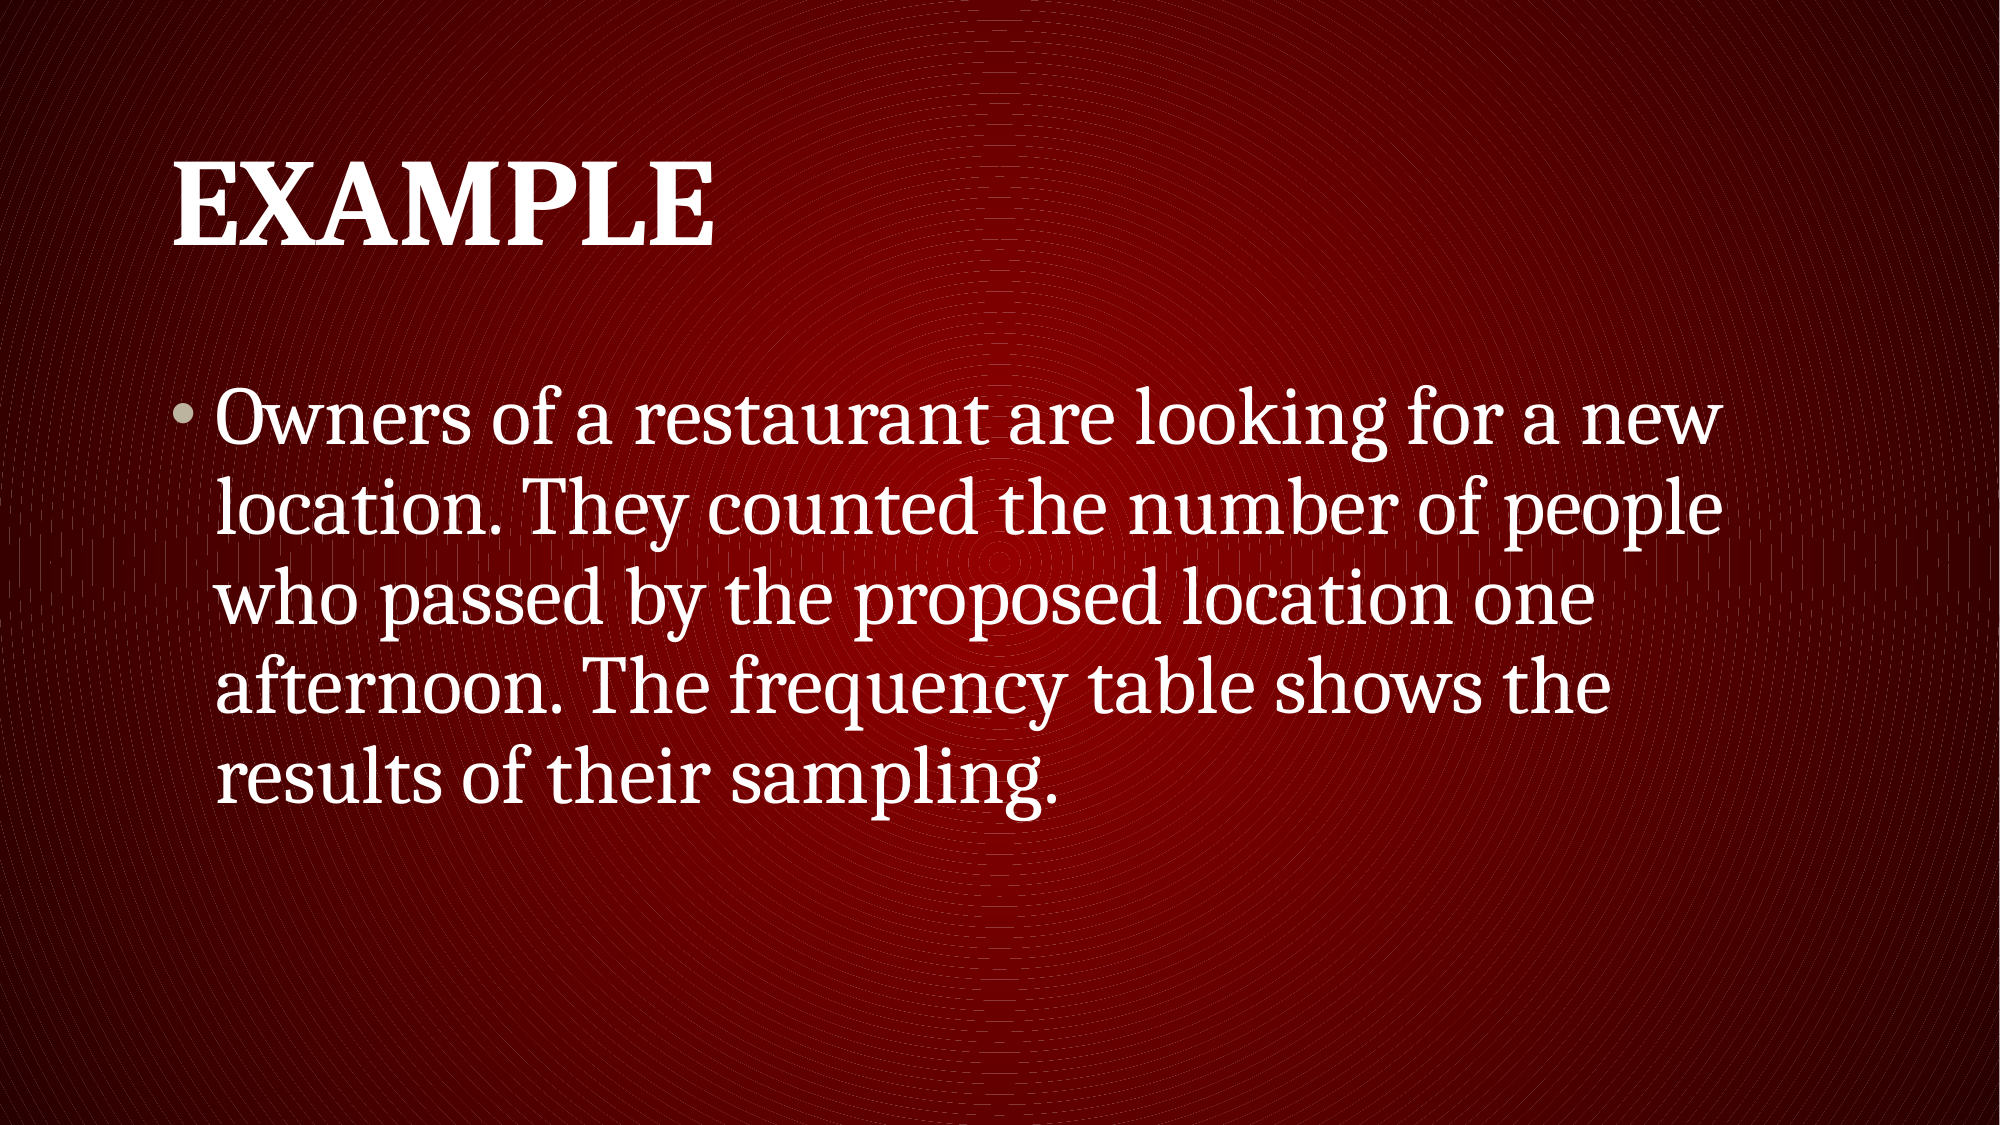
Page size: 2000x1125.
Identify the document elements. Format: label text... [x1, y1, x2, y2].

title Example [149, 79, 1850, 280]
list Owners of a restaurant are looking for a new location. They counted the number of people who passed by the proposed location one afternoon. The frequency table shows the results of their sampling. [149, 362, 1850, 888]
